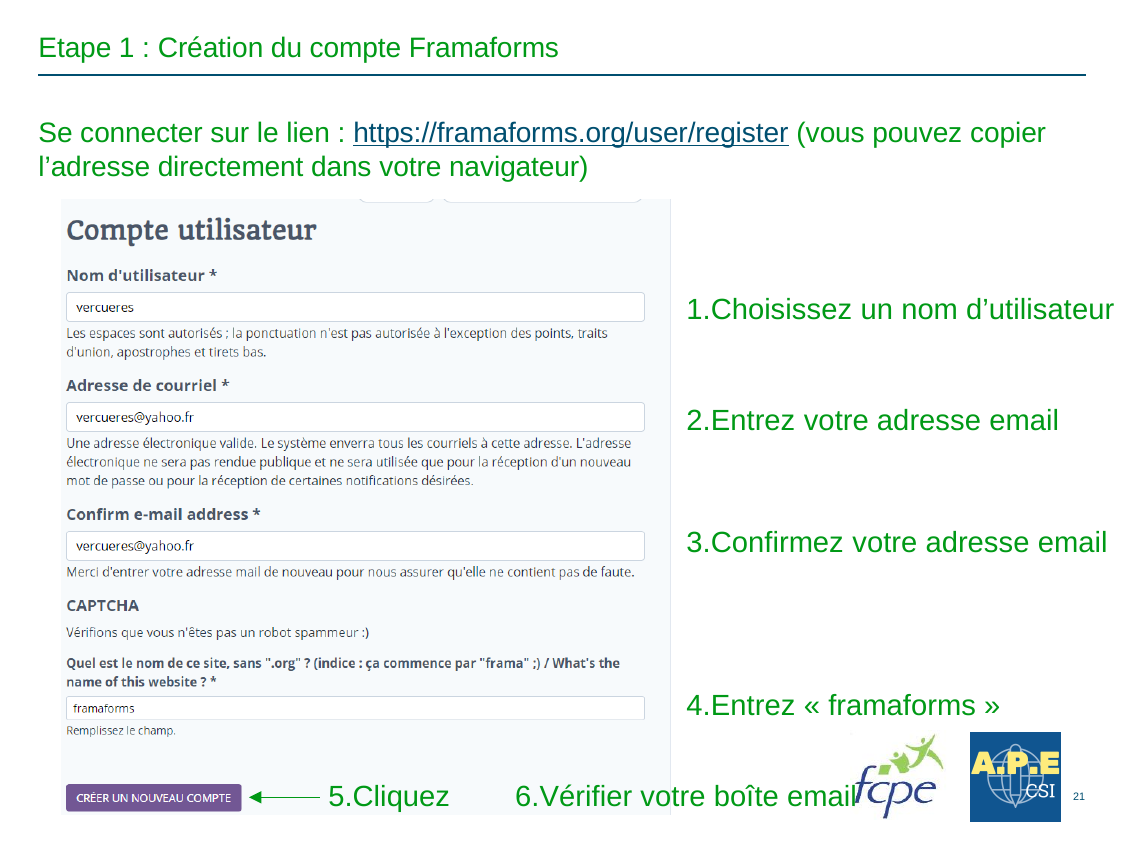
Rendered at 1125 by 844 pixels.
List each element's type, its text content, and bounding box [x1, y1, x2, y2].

text_box 2.Entrez votre adresse email [686, 406, 1061, 437]
text_box 3.Confirmez votre adresse email [686, 528, 1118, 559]
list Etape 1 : Création du compte Framaforms [38, 28, 993, 104]
picture [850, 778, 947, 820]
picture [60, 199, 671, 815]
list Se connecter sur le lien : https://framaforms.org/user/register (vous pouvez copier l’adresse directement dans votre navigateur) [38, 114, 1086, 778]
picture [970, 778, 1061, 822]
text_box 6.Vérifier votre boîte email [675, 782, 858, 813]
text_box 4.Entrez « framaforms » [686, 691, 1002, 722]
slide_number 21 [1060, 791, 1086, 813]
text_box 1.Choisissez un nom d’utilisateur [686, 295, 1116, 326]
